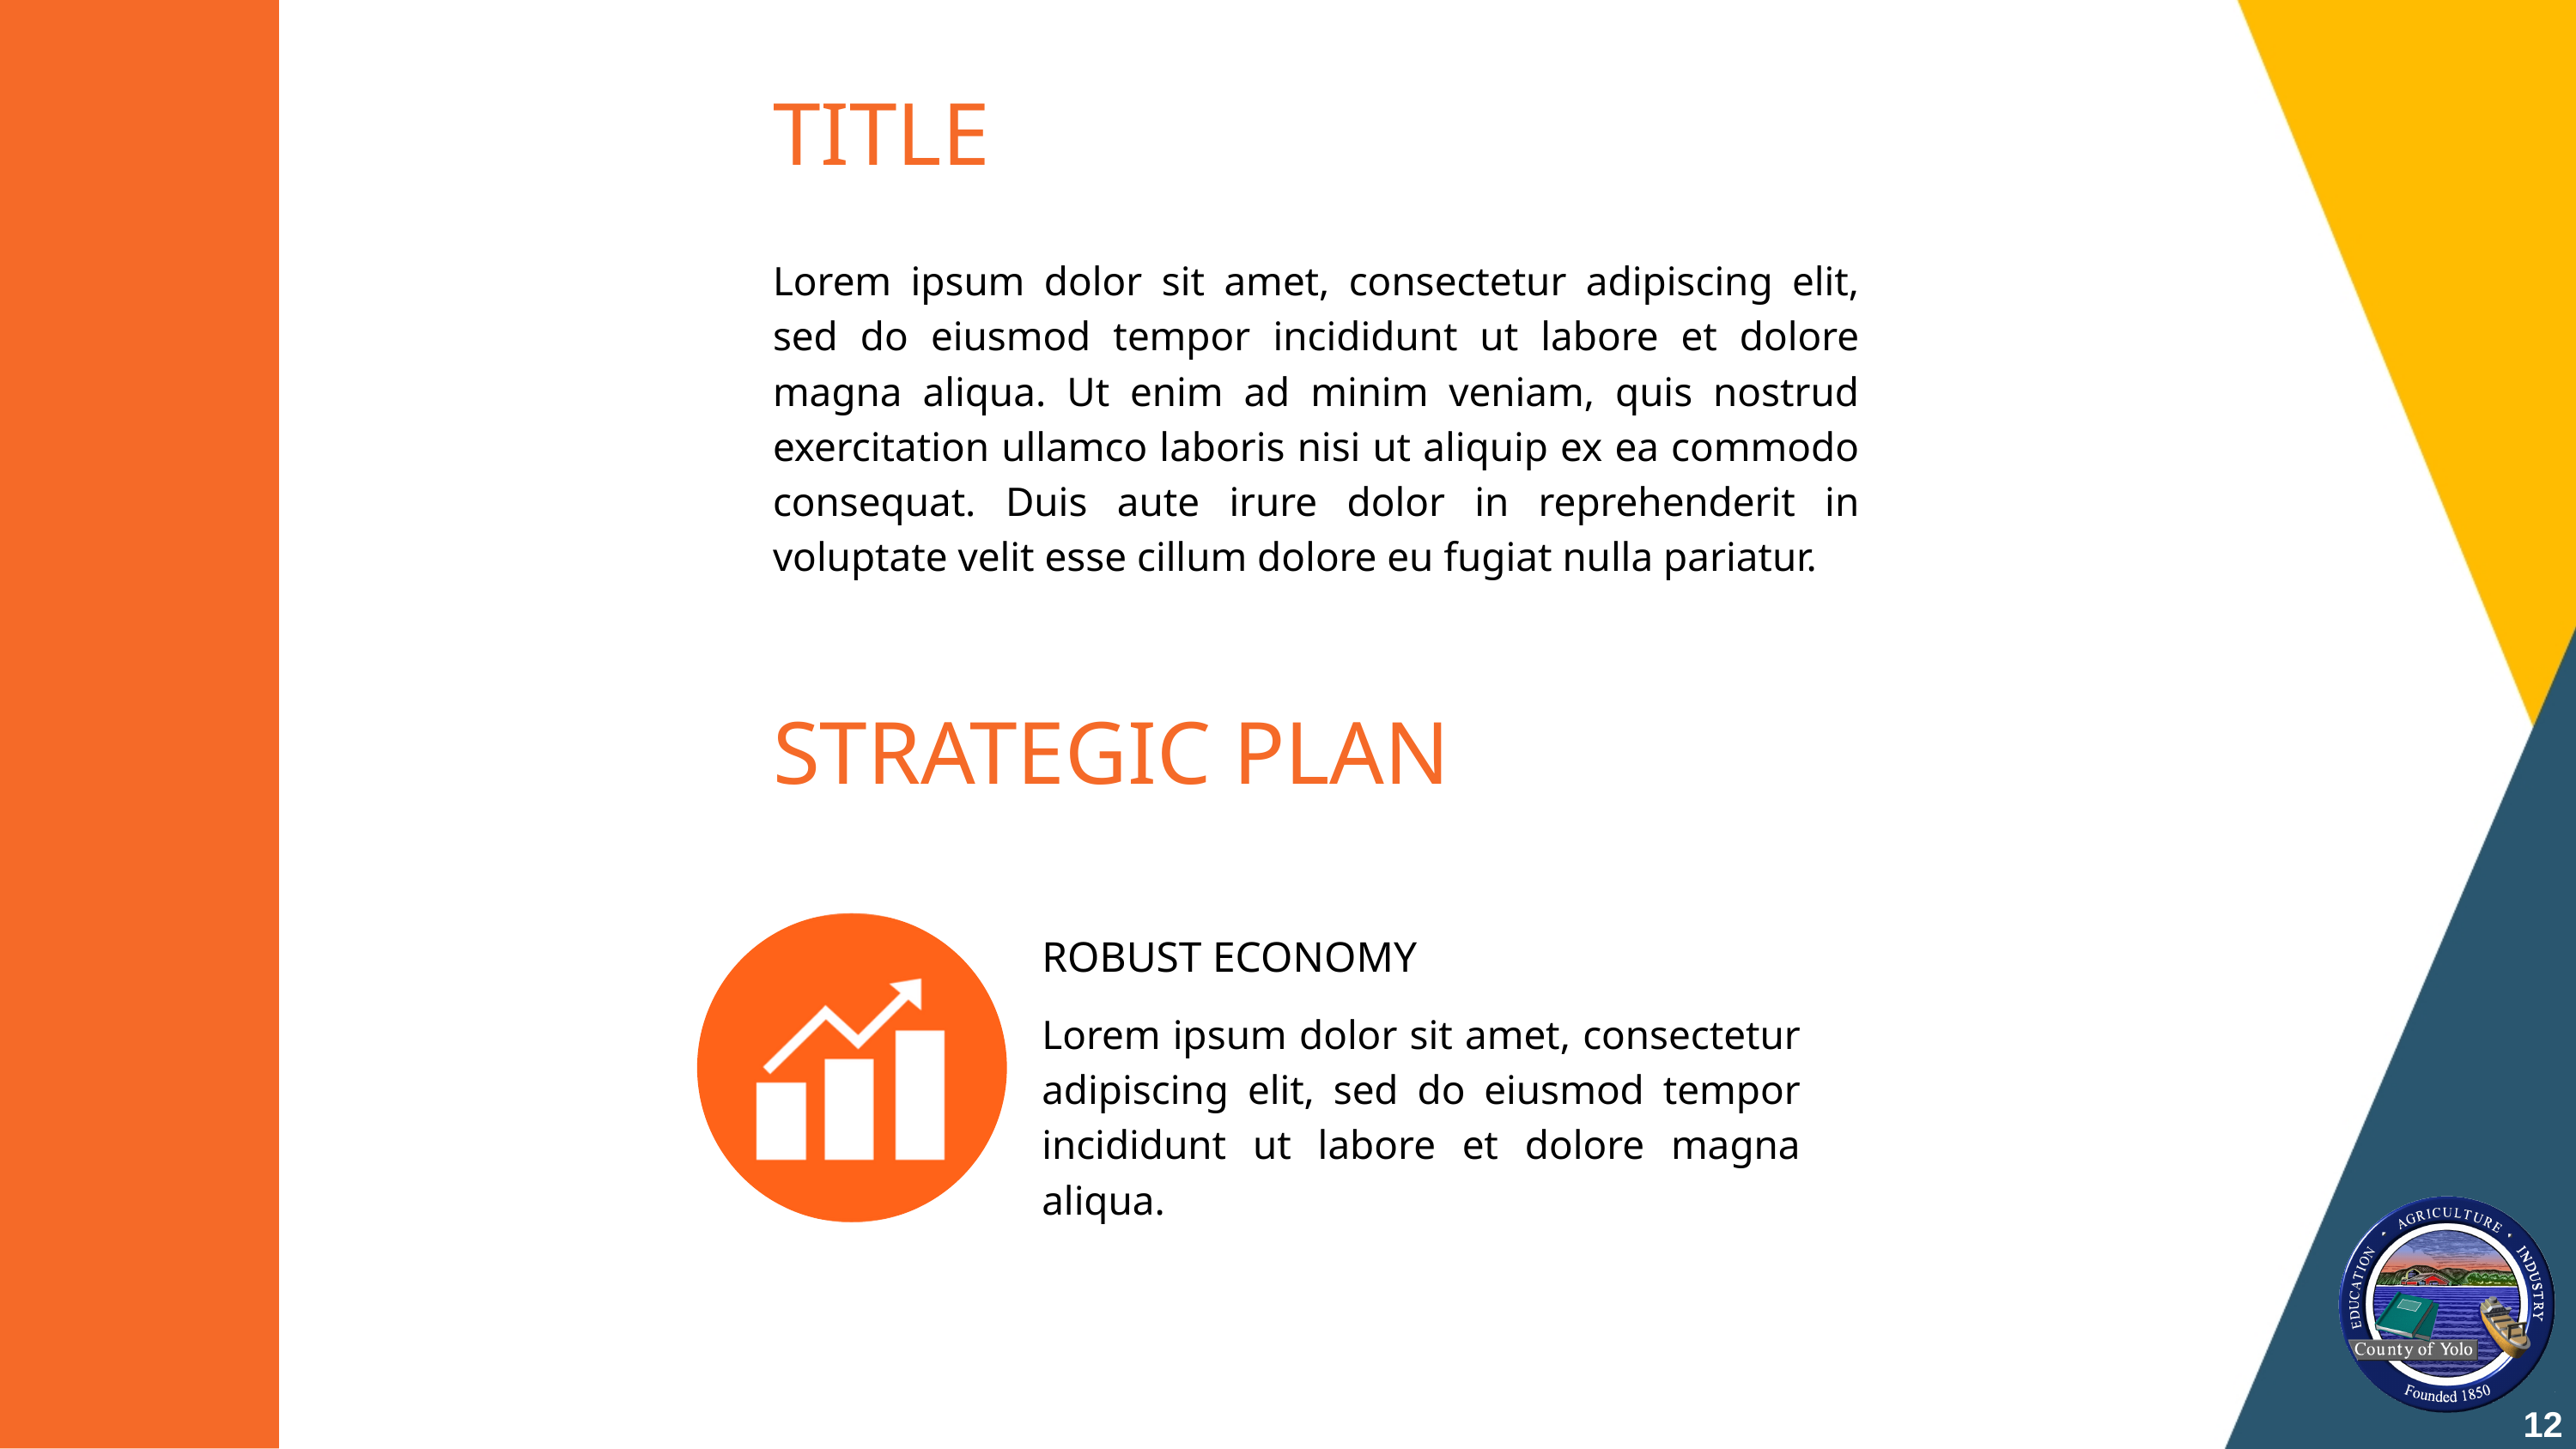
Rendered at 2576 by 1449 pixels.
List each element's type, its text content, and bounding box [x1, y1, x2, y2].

text_box Lorem ipsum dolor sit amet, consectetur adipiscing elit, sed do eiusmod tempor incididunt ut labore et dolore magna aliqua. [1042, 1002, 1801, 1223]
slide_number 12 [2275, 1397, 2576, 1449]
picture [281, 0, 2576, 1449]
text_box STRATEGIC PLAN [772, 688, 1562, 802]
text_box [0, 0, 281, 1449]
text_box ROBUST ECONOMY [1042, 923, 1456, 981]
text_box TITLE [772, 70, 1562, 183]
text_box Lorem ipsum dolor sit amet, consectetur adipiscing elit, sed do eiusmod tempor incididunt ut labore et dolore magna aliqua. Ut enim ad minim veniam, quis nostrud exercitation ullamco laboris nisi ut aliquip ex ea commodo consequat. Duis aute irure dolor in reprehenderit in voluptate velit esse cillum dolore eu fugiat nulla pariatur. [773, 248, 1861, 579]
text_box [696, 912, 1007, 1223]
